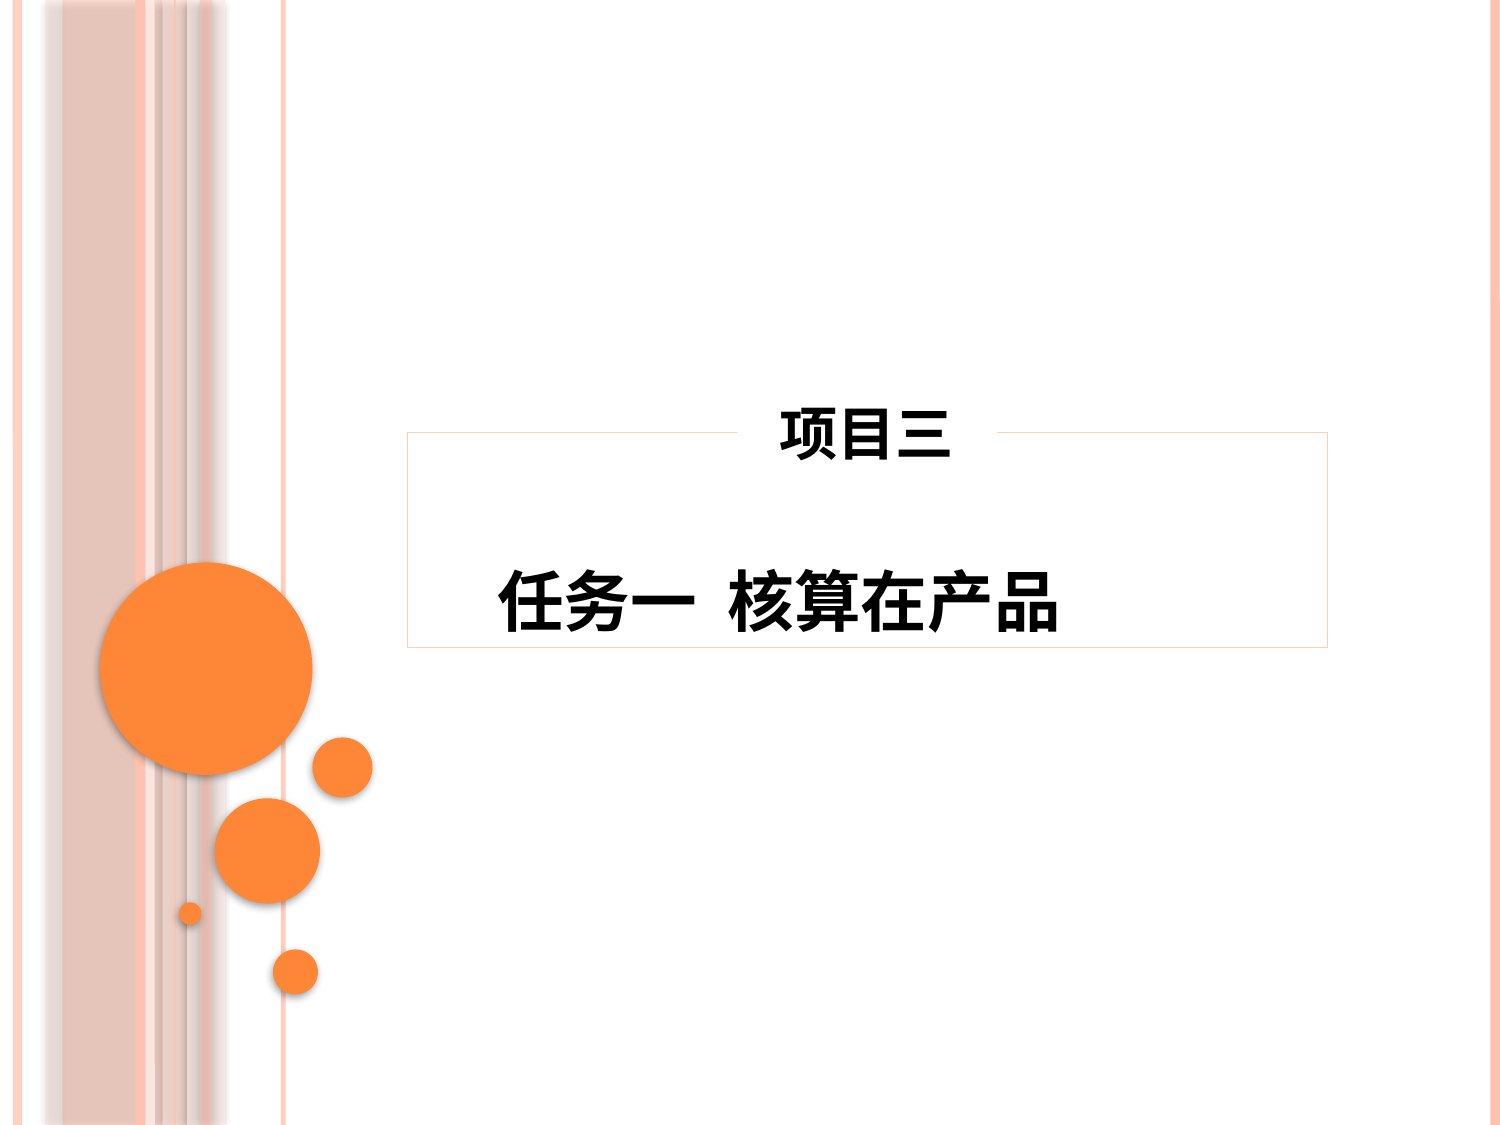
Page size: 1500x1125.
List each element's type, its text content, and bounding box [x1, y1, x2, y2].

text_box 任务一 核算在产品 [407, 432, 1328, 648]
text_box 项目三 [737, 389, 998, 475]
